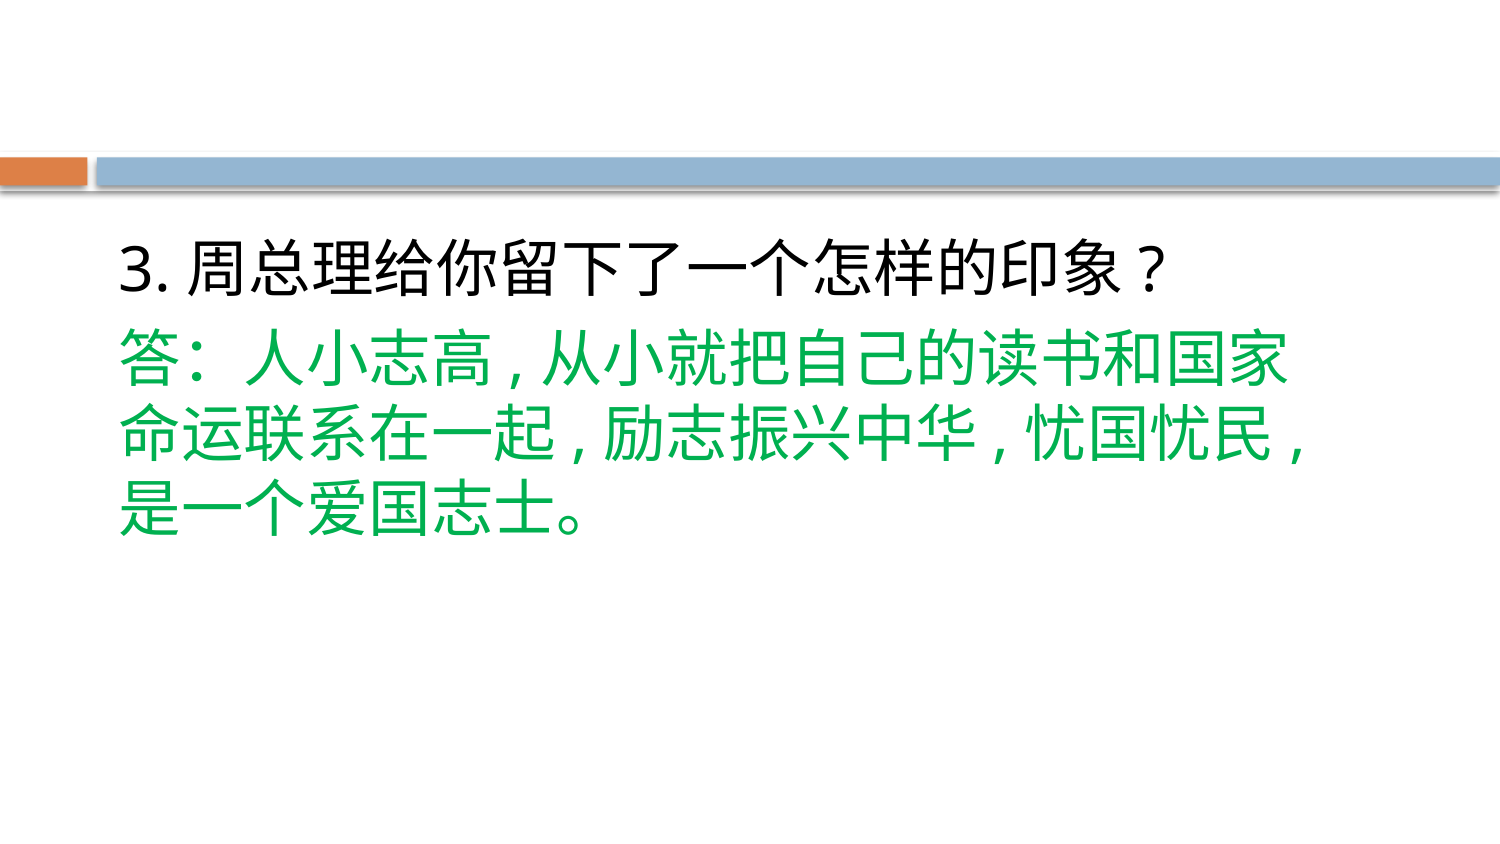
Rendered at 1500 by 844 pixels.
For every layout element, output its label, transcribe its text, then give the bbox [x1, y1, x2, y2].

list 3.周总理给你留下了一个怎样的印象? 答：人小志高,从小就把自己的读书和国家命运联系在一起,励志振兴中华,忧国忧民,是一个爱国志士。 [104, 221, 1348, 579]
